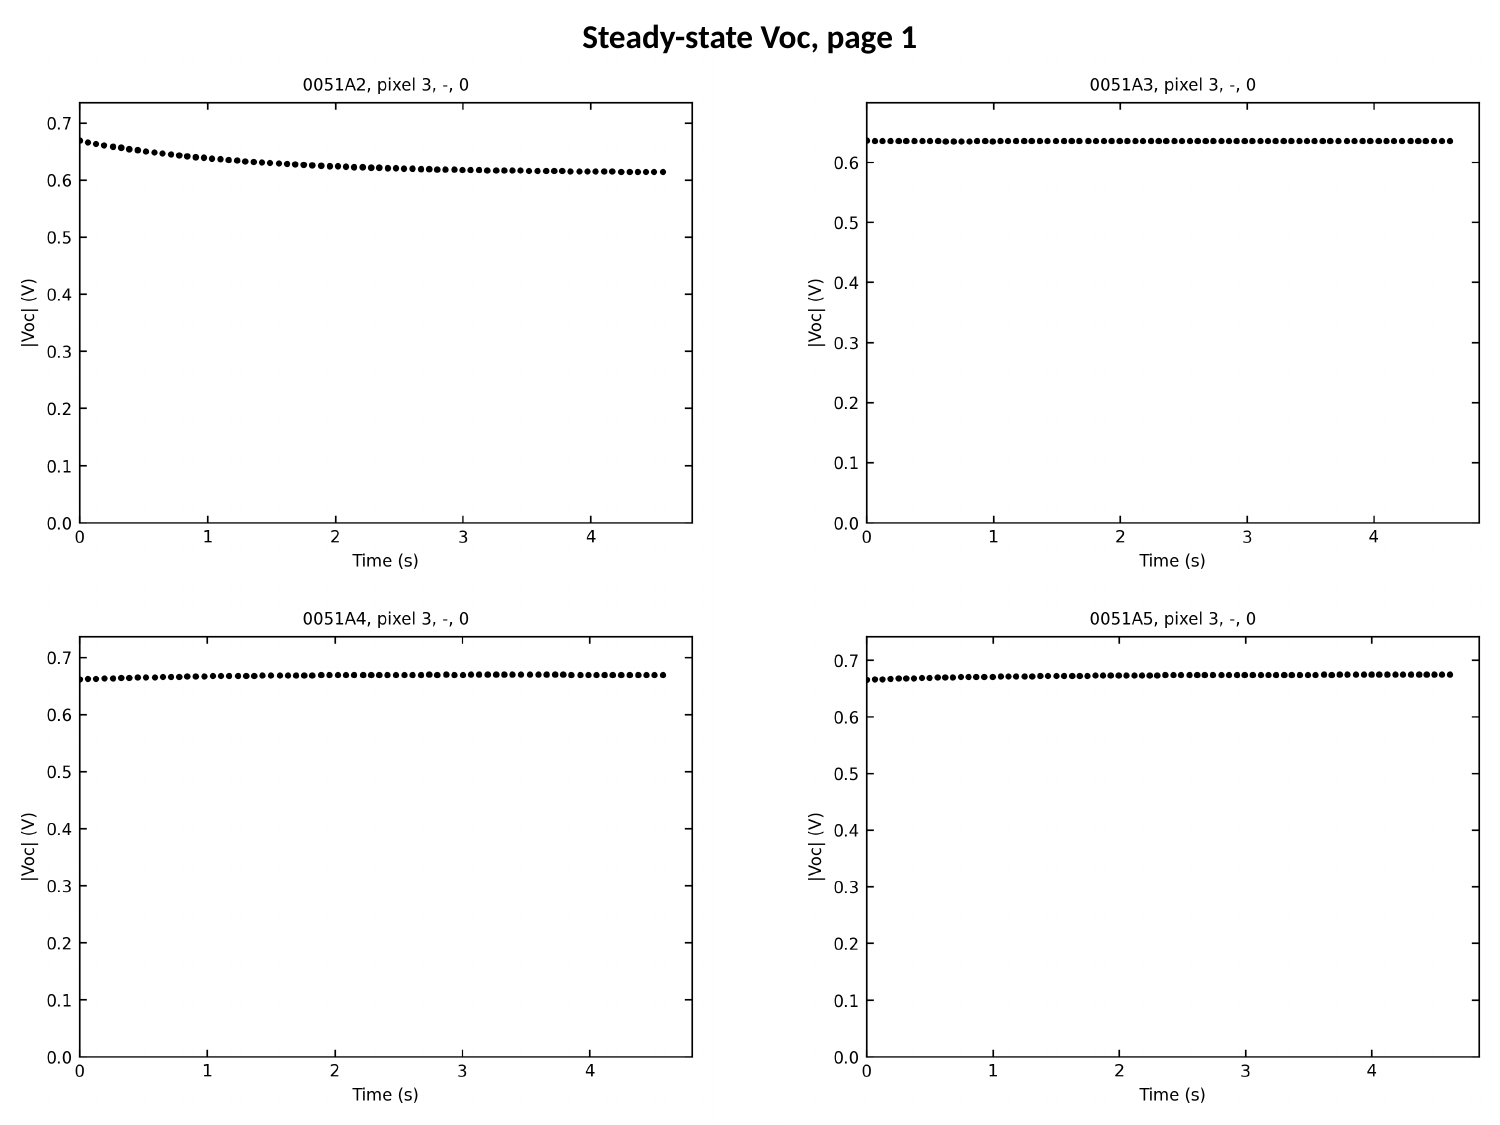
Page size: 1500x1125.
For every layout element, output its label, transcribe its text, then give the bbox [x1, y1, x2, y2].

picture [787, 56, 1500, 1125]
picture [0, 56, 713, 1125]
title Steady-state Voc, page 1 [0, 0, 1500, 75]
